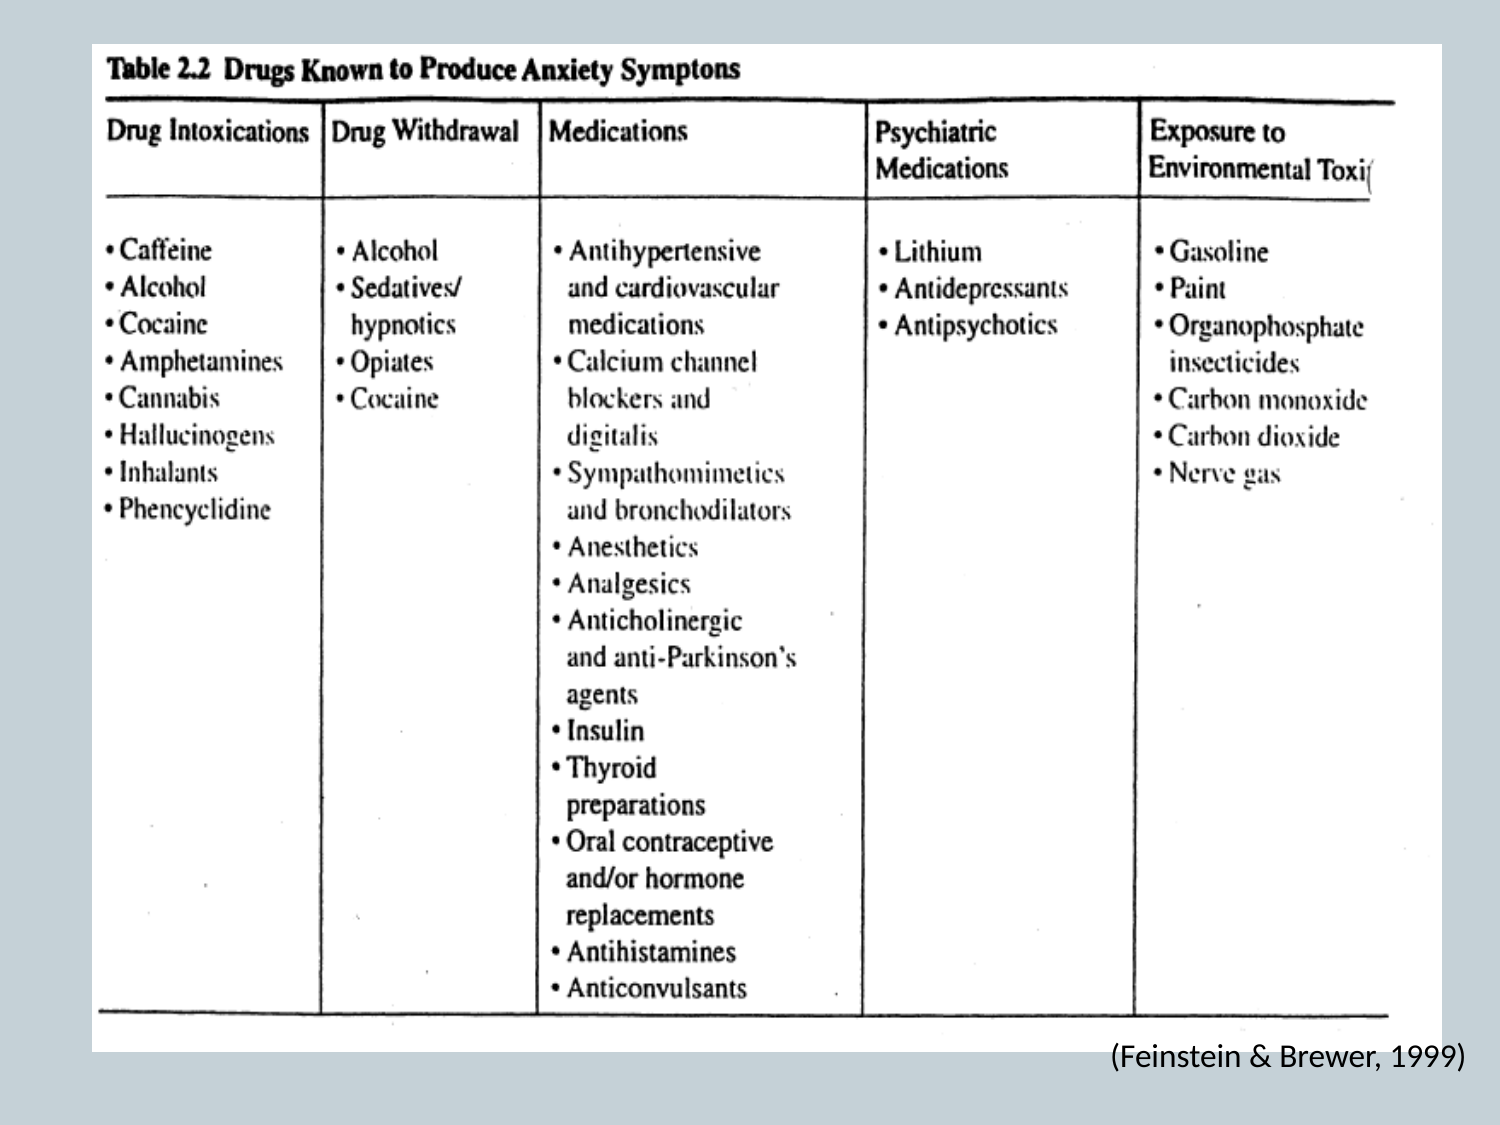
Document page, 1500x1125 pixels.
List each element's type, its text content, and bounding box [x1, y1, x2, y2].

picture [92, 43, 1442, 1052]
text_box (Feinstein & Brewer, 1999) [852, 1026, 1482, 1082]
